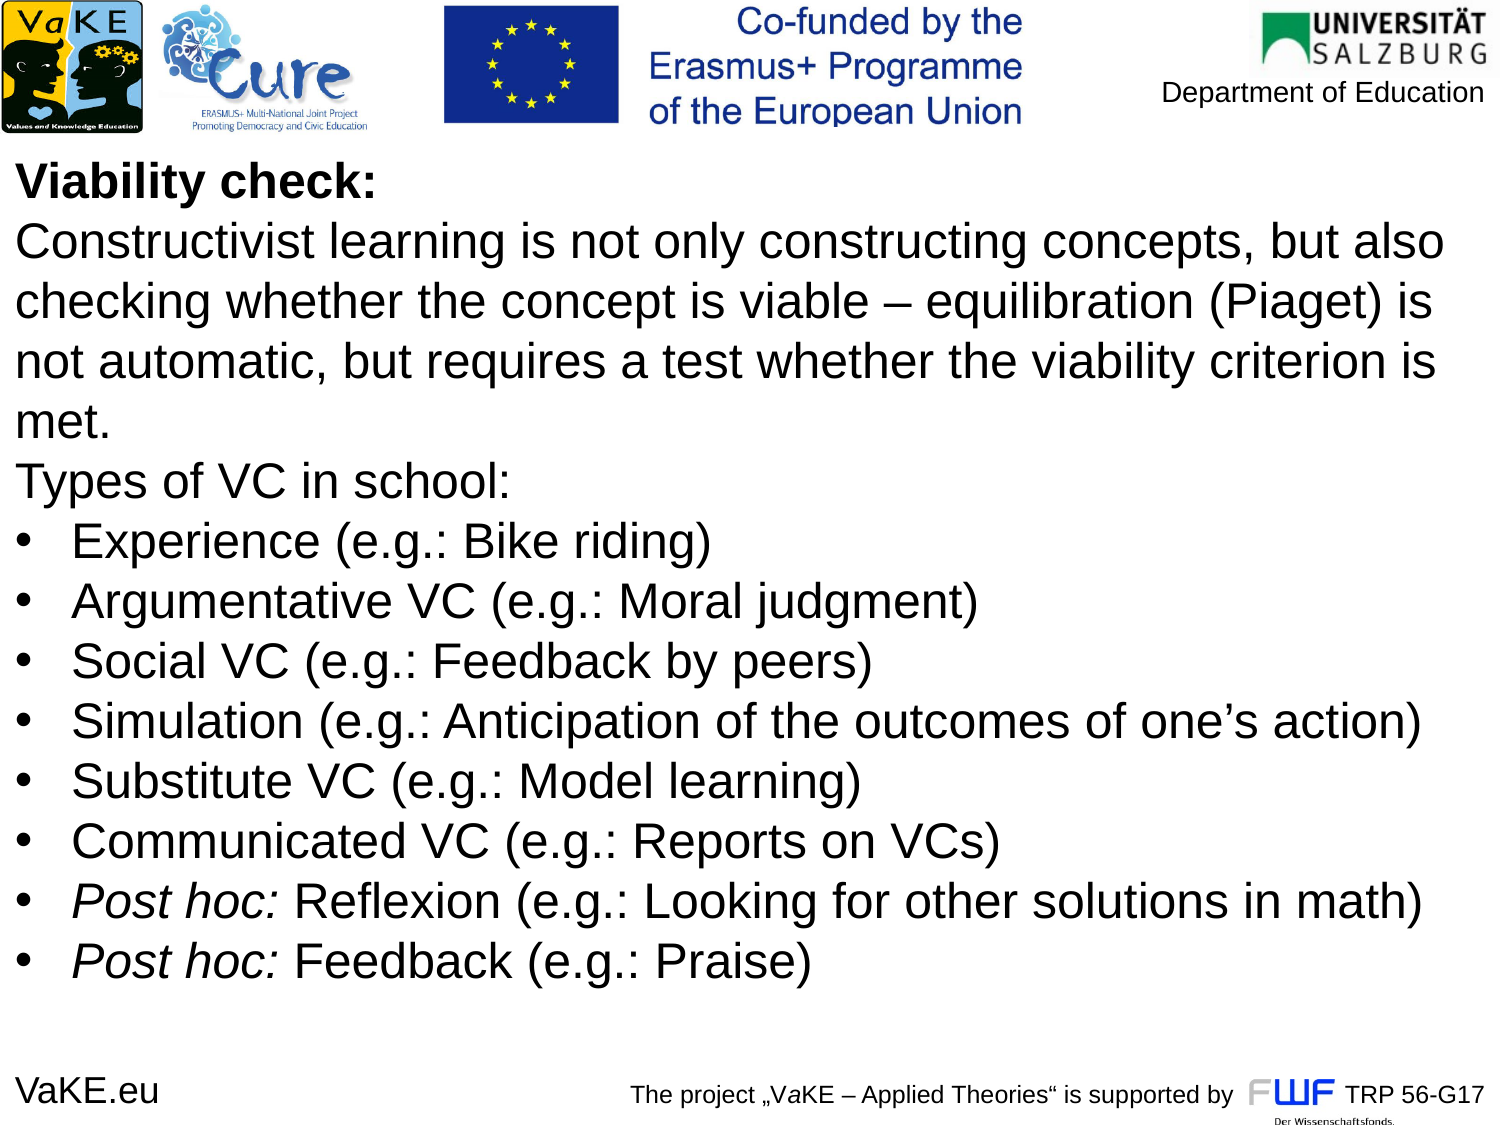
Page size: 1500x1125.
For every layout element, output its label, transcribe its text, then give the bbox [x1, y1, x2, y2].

picture [1249, 0, 1500, 78]
text_box Viability check: Constructivist learning is not only constructing concepts, but also checking whether the concept is viable – equilibration (Piaget) is not automatic, but requires a test whether the viability criterion is met. Types of VC in school: Experience (e.g.: Bike riding) Argumentative VC (e.g.: Moral judgment) Social VC (e.g.: Feedback by peers) Simulation (e.g.: Anticipation of the outcomes of one’s action) Substitute VC (e.g.: Model learning) Communicated VC (e.g.: Reports on VCs) Post hoc: Reflexion (e.g.: Looking for other solutions in math) Post hoc: Feedback (e.g.: Praise) [0, 141, 1500, 997]
picture [0, 0, 145, 135]
picture [1249, 1079, 1394, 1125]
